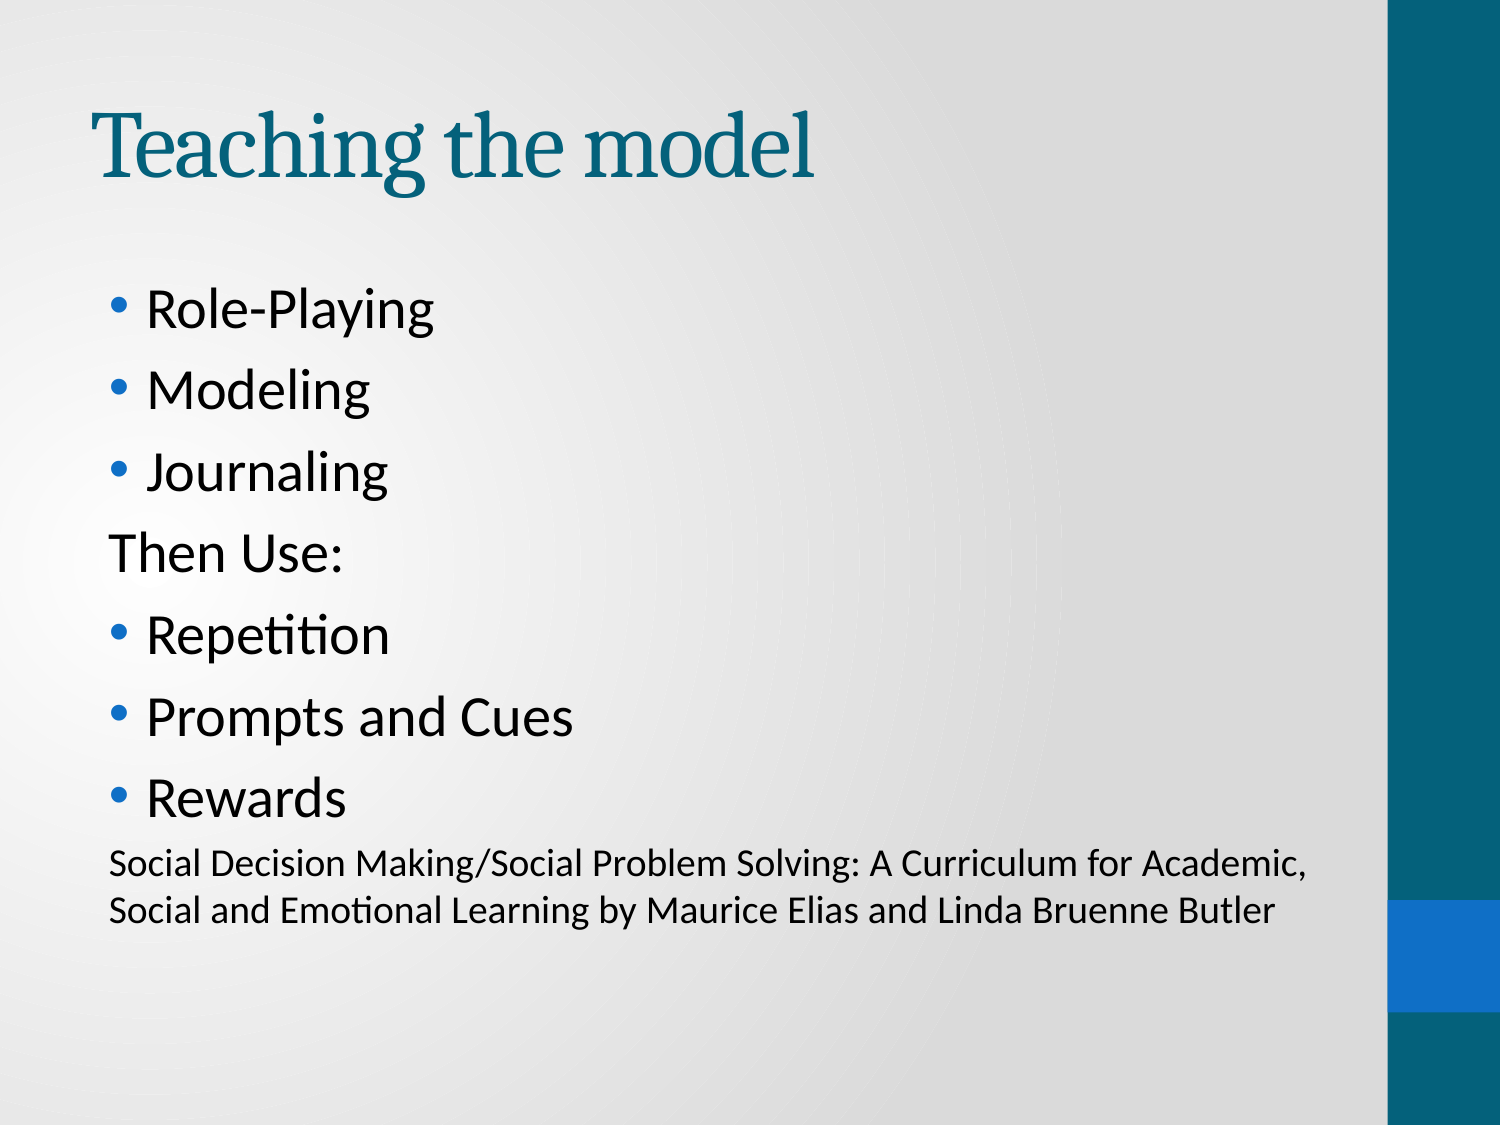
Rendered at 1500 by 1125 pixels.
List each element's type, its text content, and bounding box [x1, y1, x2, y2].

title Teaching the model [75, 45, 1325, 233]
list Role-Playing Modeling Journaling Then Use: Repetition Prompts and Cues Rewards Social Decision Making/Social Problem Solving: A Curriculum for Academic, Social and Emotional Learning by Maurice Elias and Linda Bruenne Butler [75, 262, 1325, 1050]
